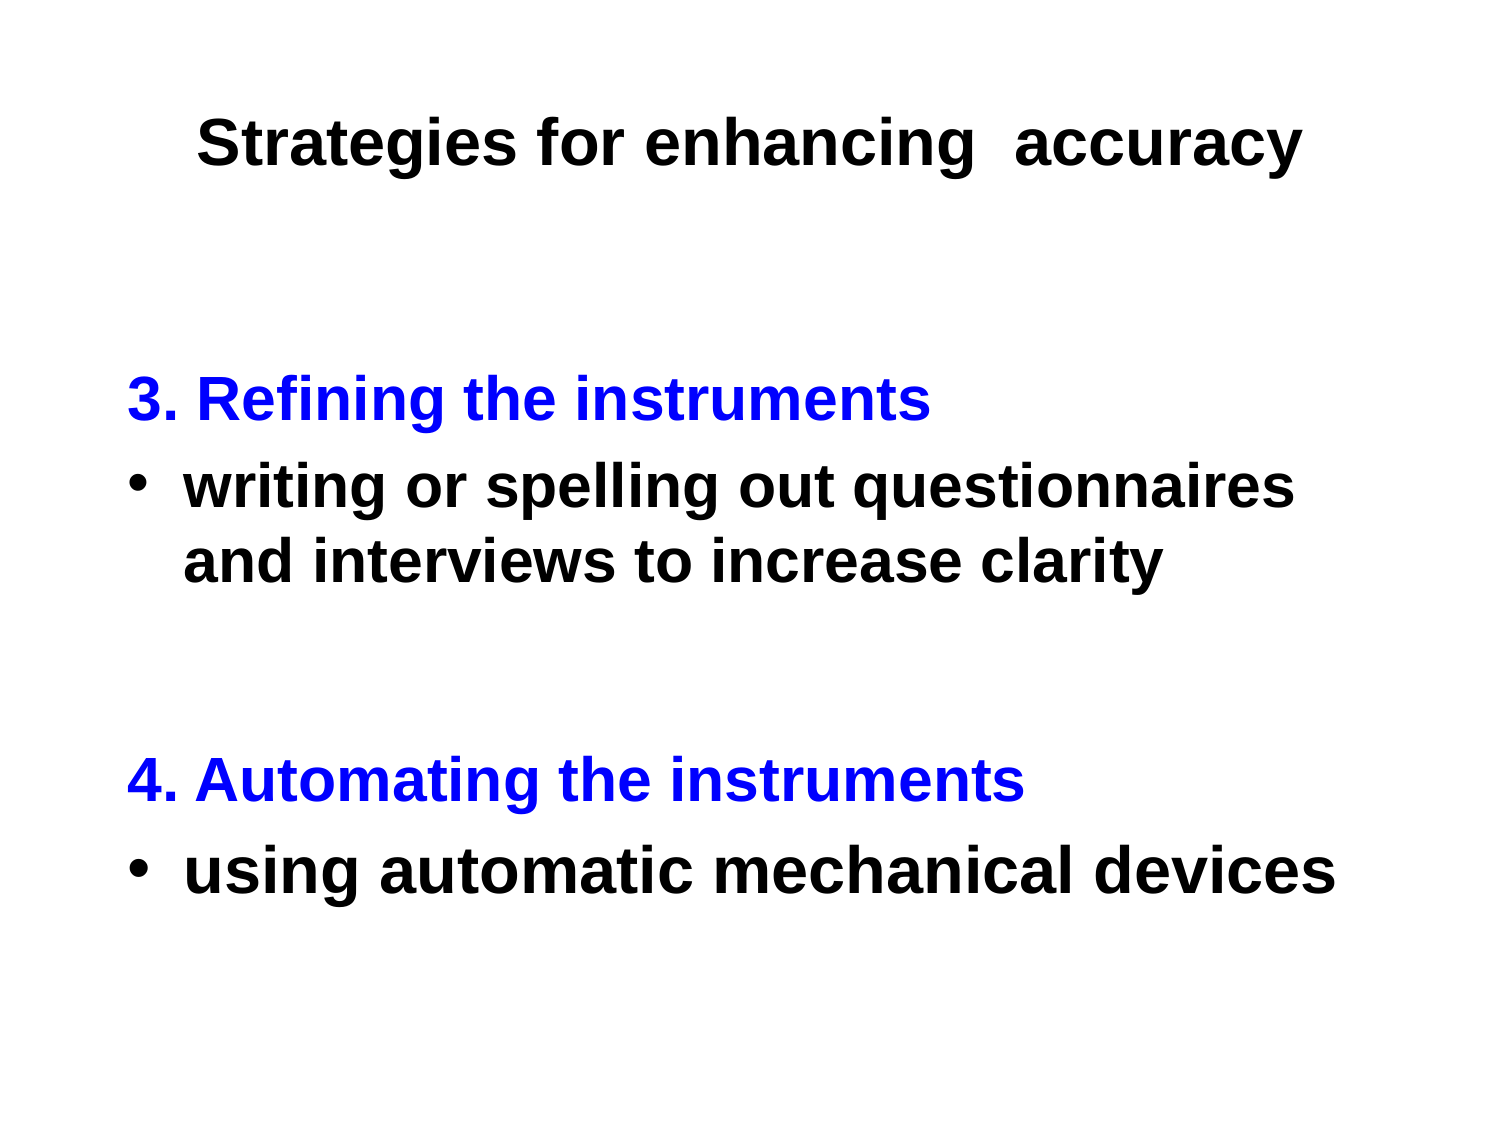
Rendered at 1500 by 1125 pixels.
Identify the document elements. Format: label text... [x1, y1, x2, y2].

list 3. Refining the instruments writing or spelling out questionnaires and interviews to increase clarity 4. Automating the instruments using automatic mechanical devices [112, 350, 1425, 1088]
title Strategies for enhancing accuracy [75, 45, 1425, 233]
